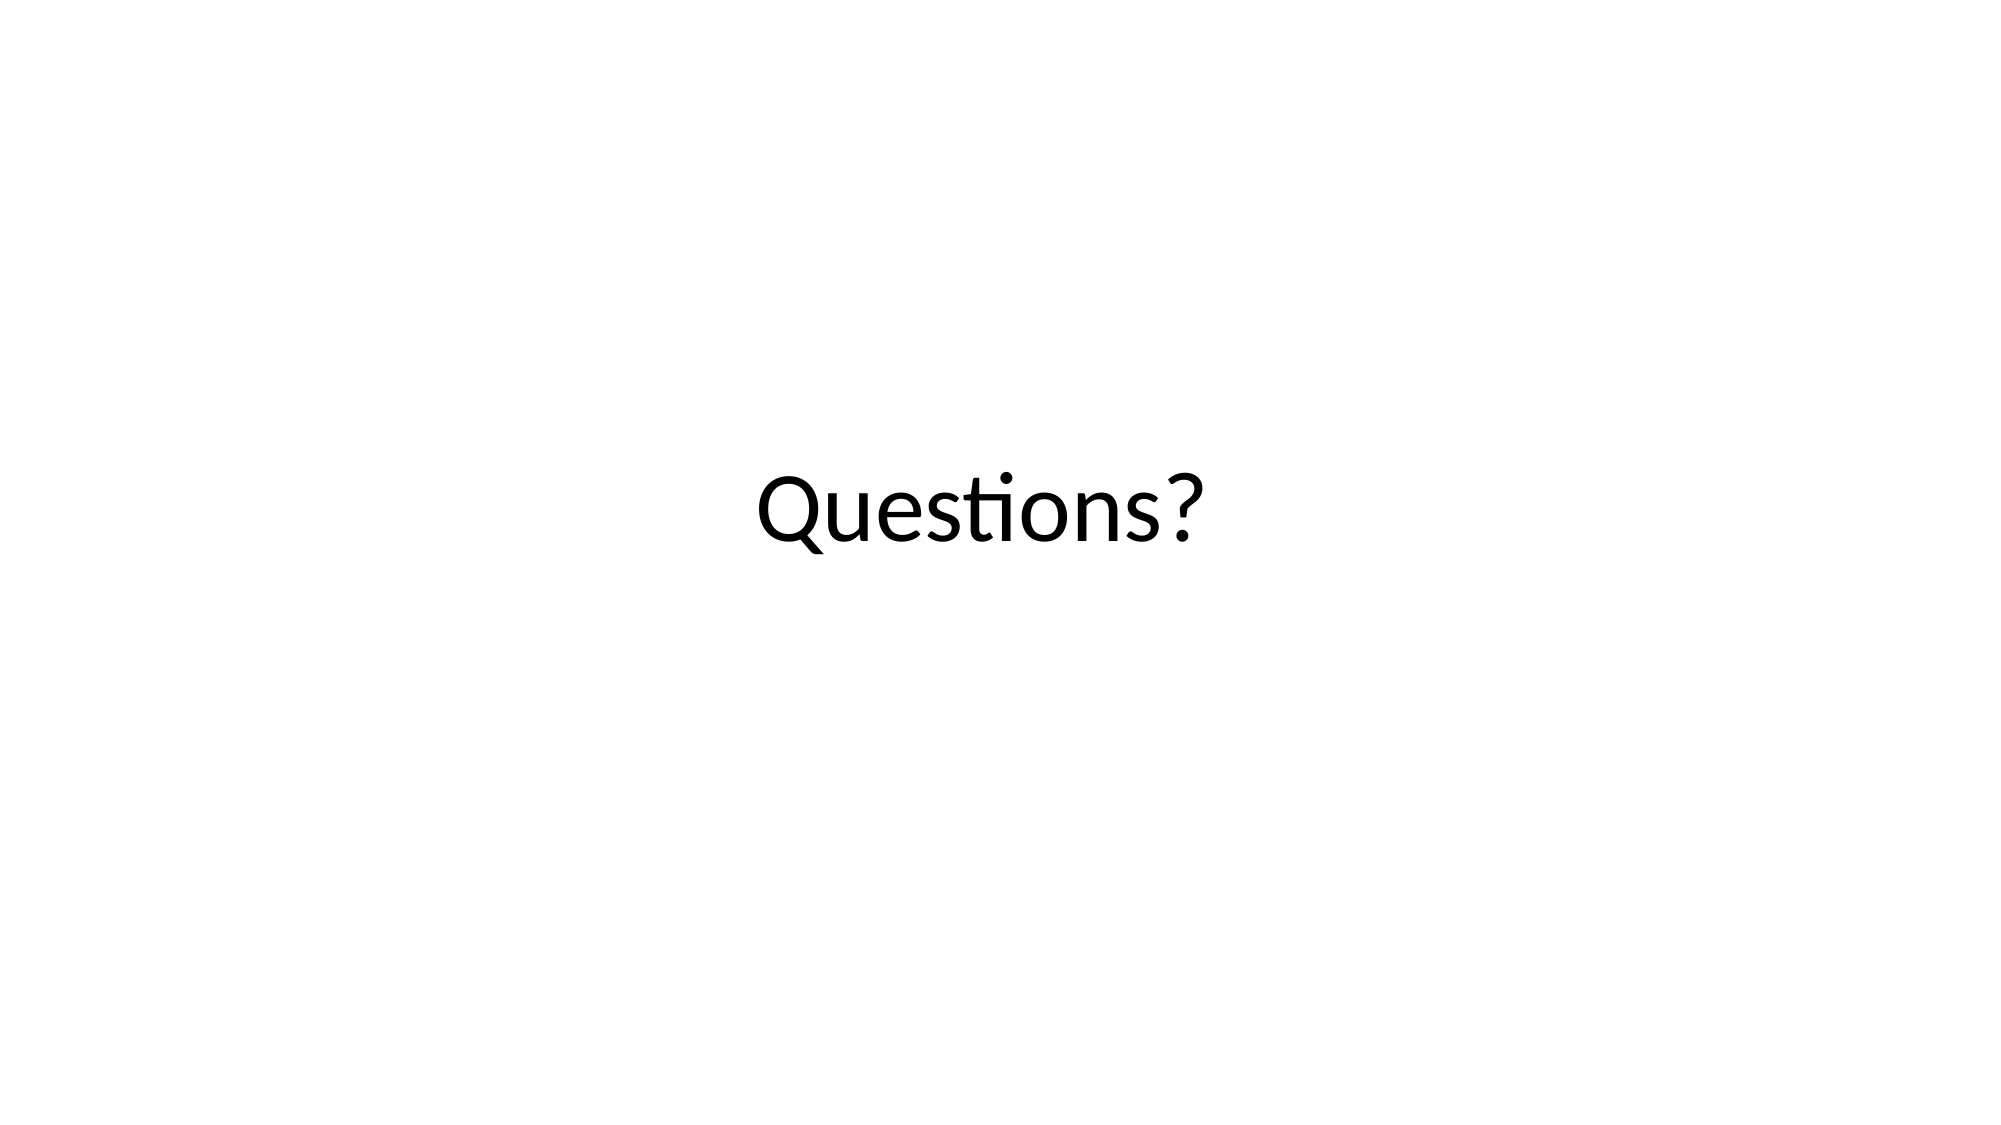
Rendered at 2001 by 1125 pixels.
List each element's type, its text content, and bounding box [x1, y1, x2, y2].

text_box Questions? [141, 433, 1824, 689]
